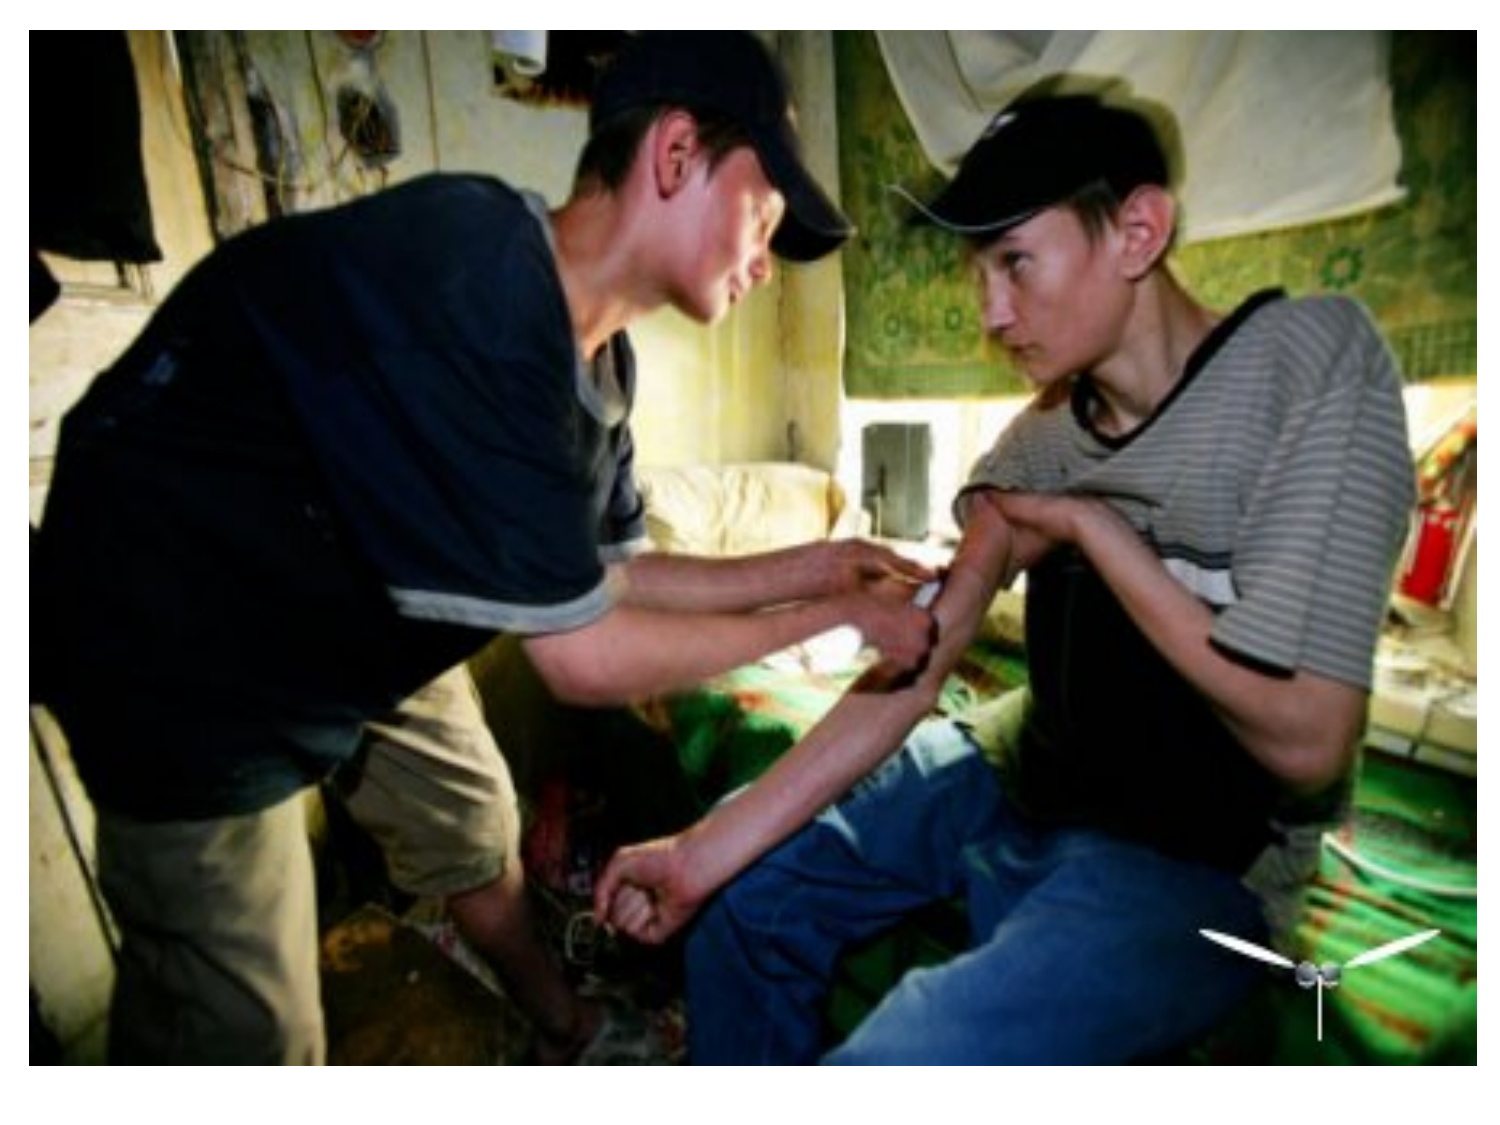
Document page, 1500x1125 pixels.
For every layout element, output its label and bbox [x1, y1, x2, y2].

picture [29, 30, 1477, 1067]
